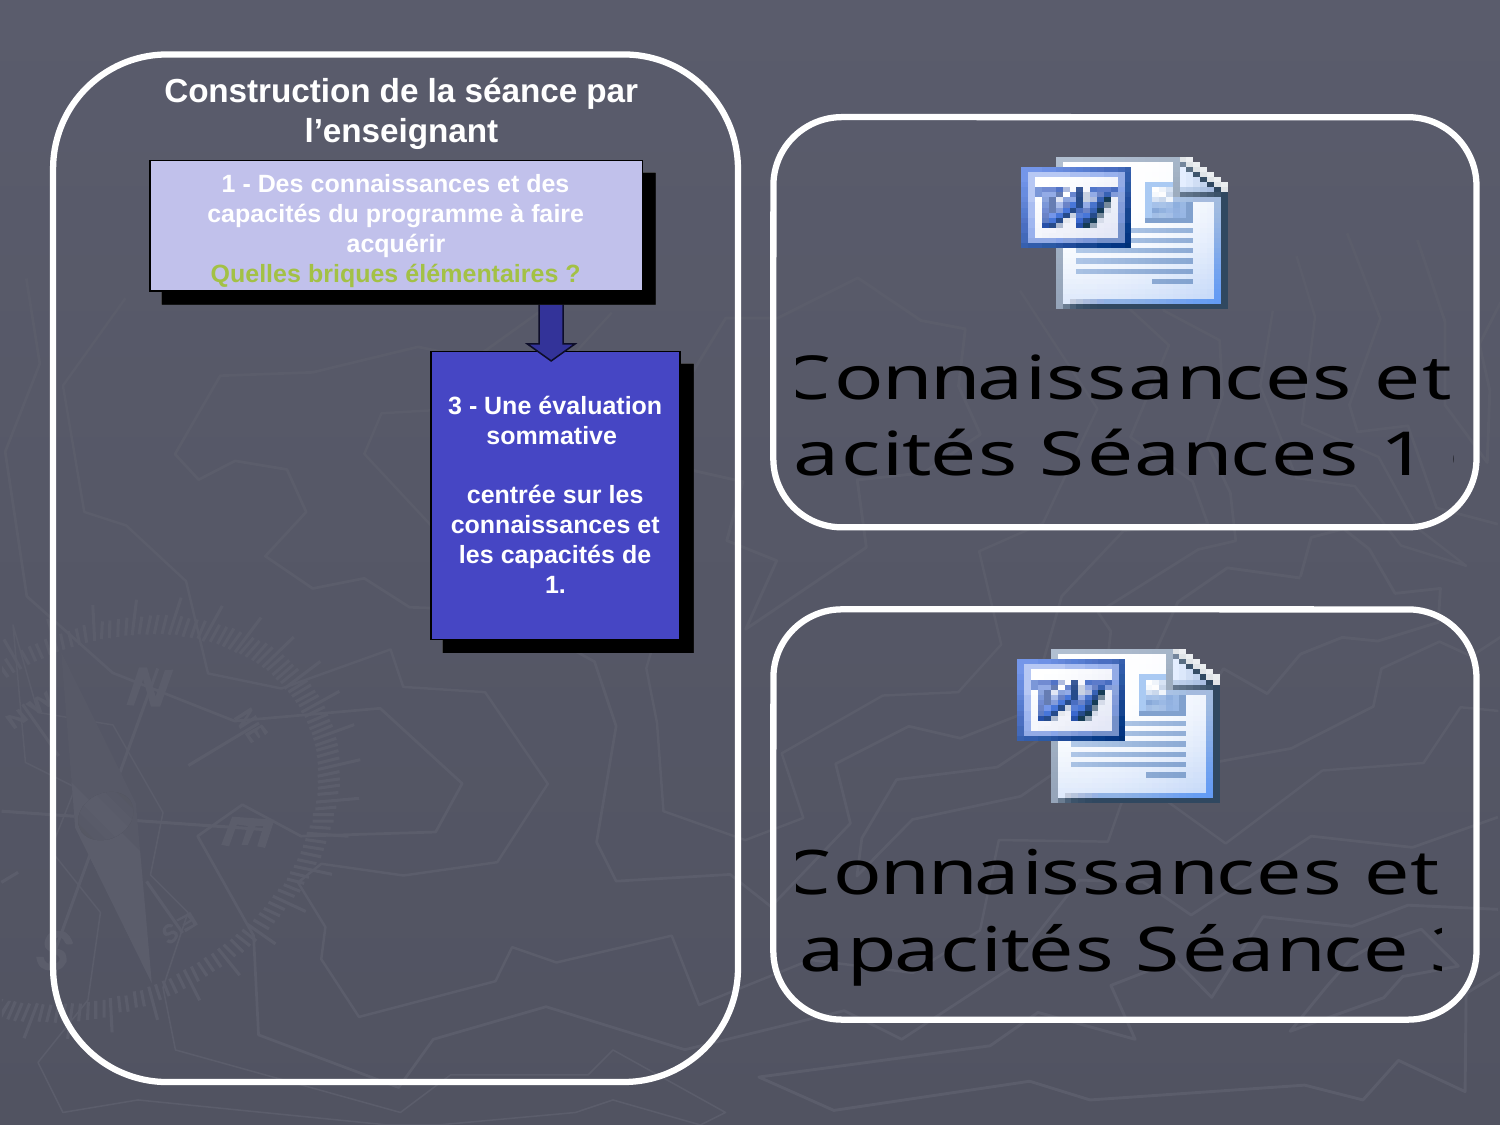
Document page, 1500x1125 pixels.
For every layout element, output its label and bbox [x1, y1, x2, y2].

text_box [52, 54, 739, 1083]
text_box [773, 609, 1477, 1061]
text_box [149, 160, 643, 362]
text_box [773, 116, 1477, 563]
